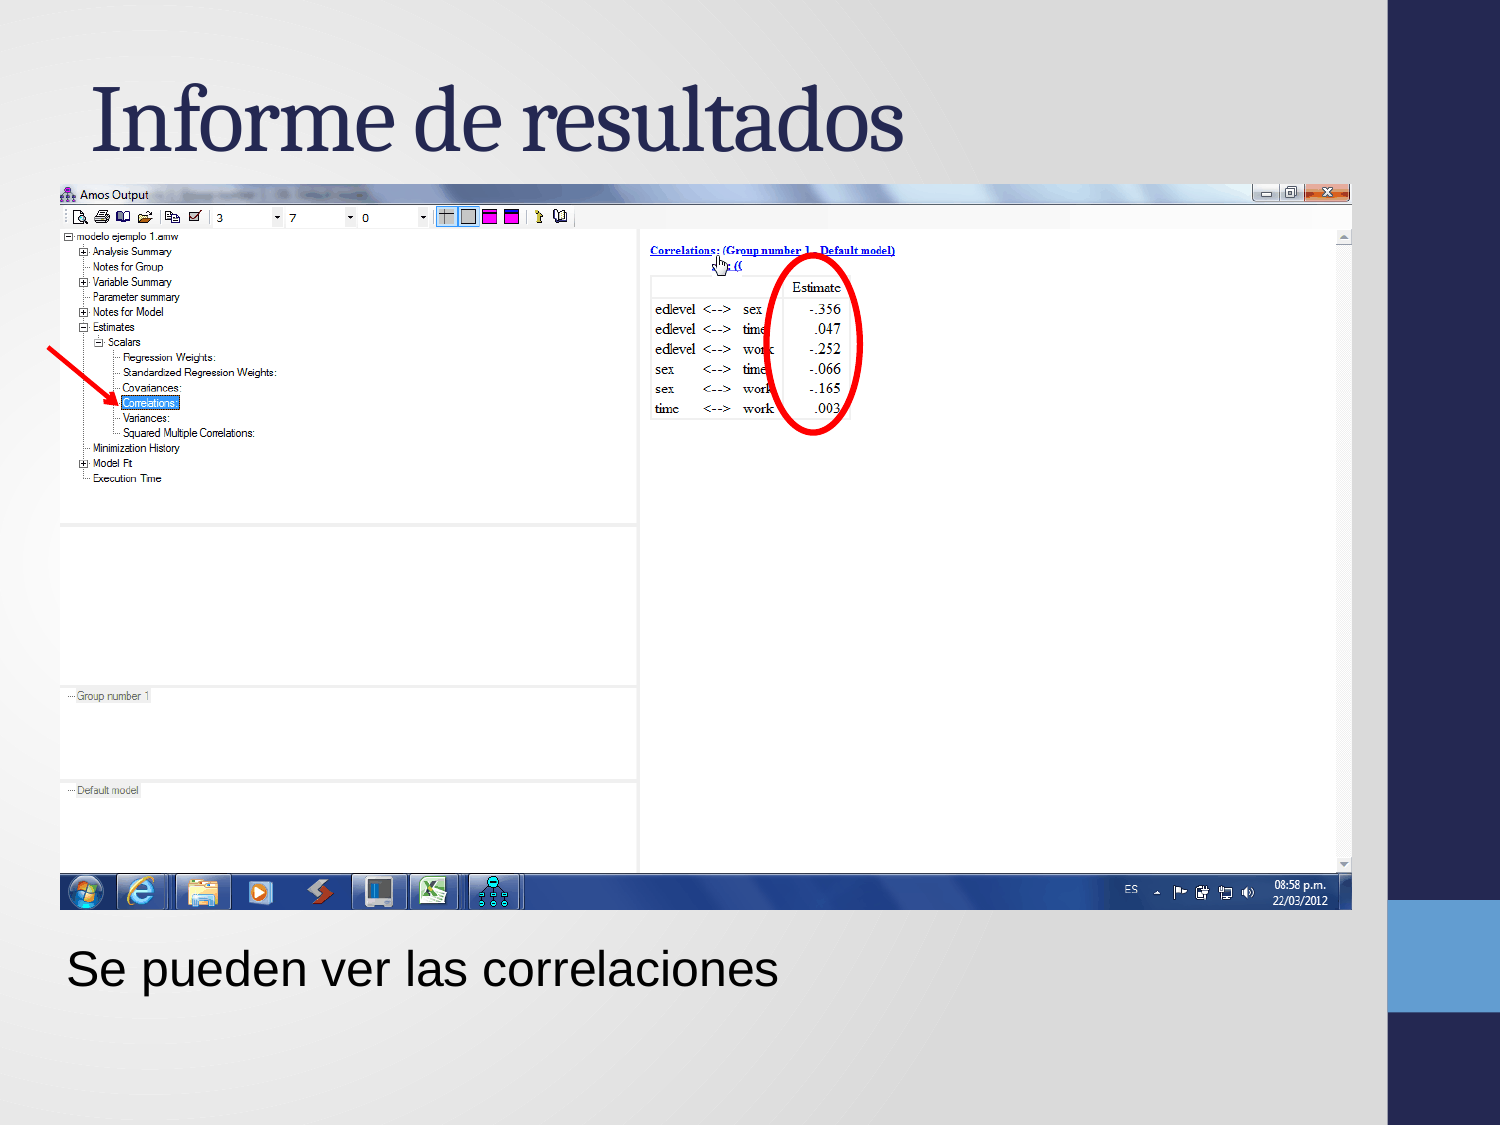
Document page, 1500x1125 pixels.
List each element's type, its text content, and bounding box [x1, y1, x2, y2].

text_box Se pueden ver las correlaciones [51, 928, 1500, 1004]
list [60, 184, 1352, 911]
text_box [47, 346, 120, 407]
title Informe de resultados [75, 19, 1425, 207]
